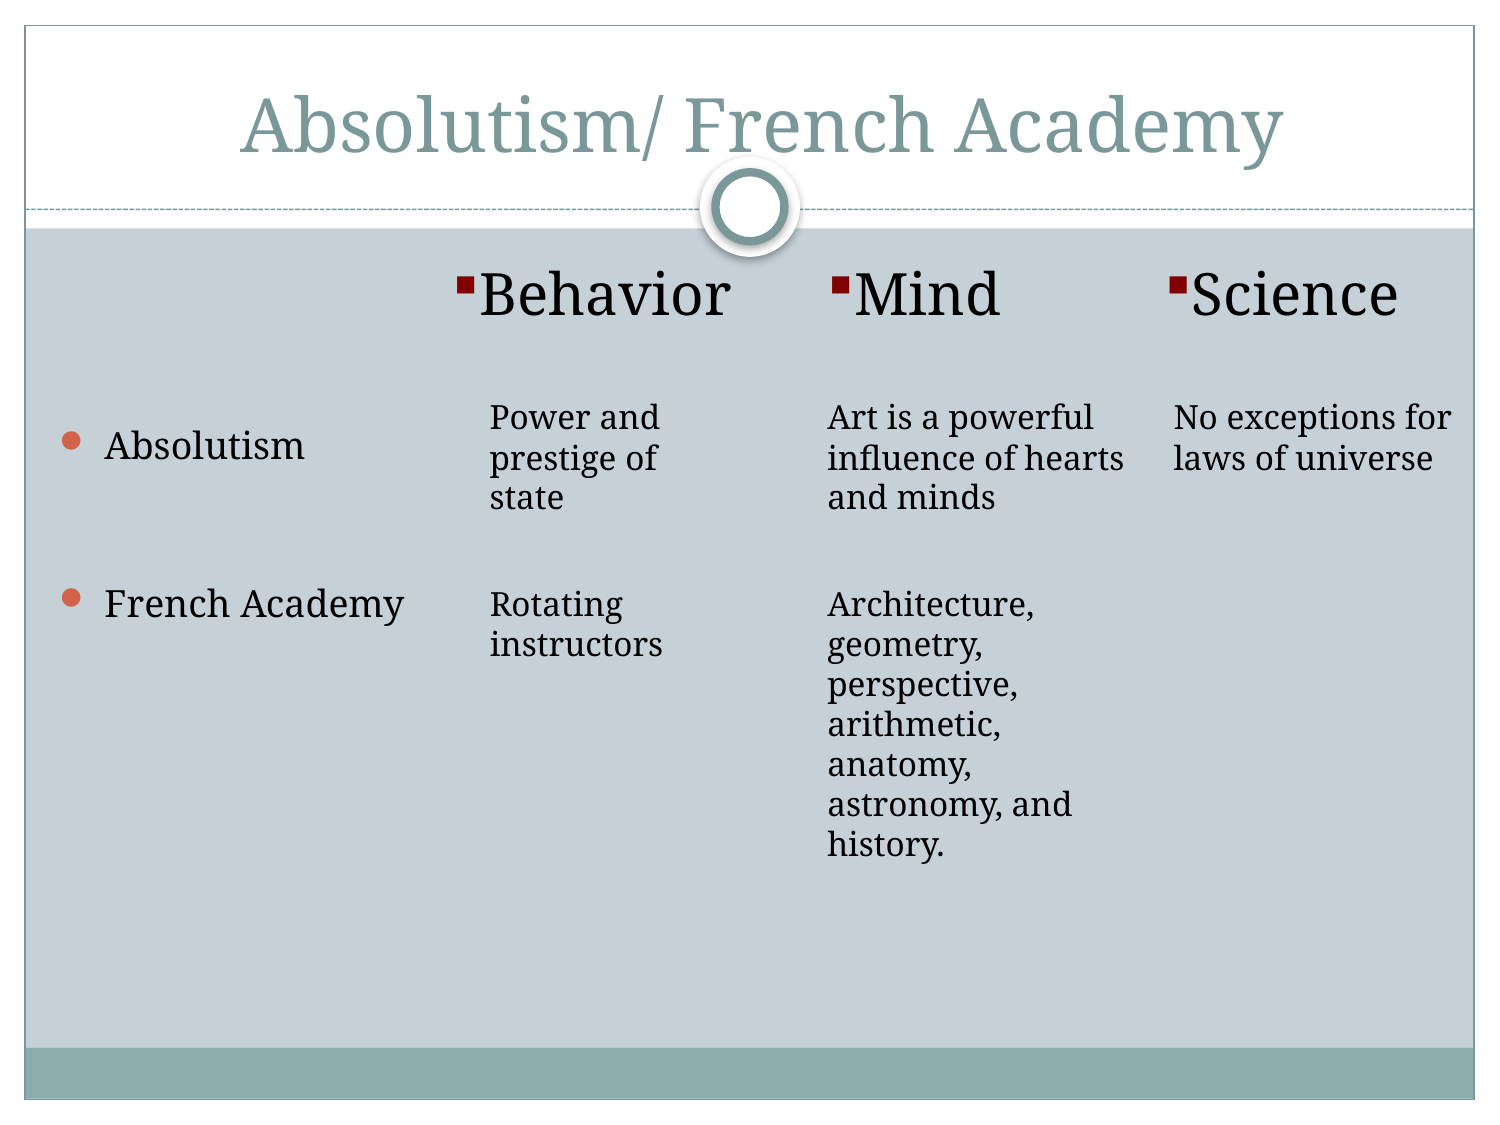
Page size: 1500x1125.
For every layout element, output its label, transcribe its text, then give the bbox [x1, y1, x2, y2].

list Absolutism French Academy [44, 362, 475, 750]
title Absolutism/ French Academy [62, 50, 1463, 175]
text_box Mind [812, 249, 1149, 335]
text_box Power and prestige of state [474, 389, 713, 524]
text_box Architecture, geometry, perspective, arithmetic, anatomy, astronomy, and history. [812, 576, 1117, 871]
text_box Science [1149, 249, 1500, 335]
text_box No exceptions for laws of universe [1158, 389, 1497, 484]
text_box Rotating instructors [474, 576, 780, 671]
text_box Behavior [437, 249, 812, 335]
text_box Art is a powerful influence of hearts and minds [812, 389, 1150, 524]
